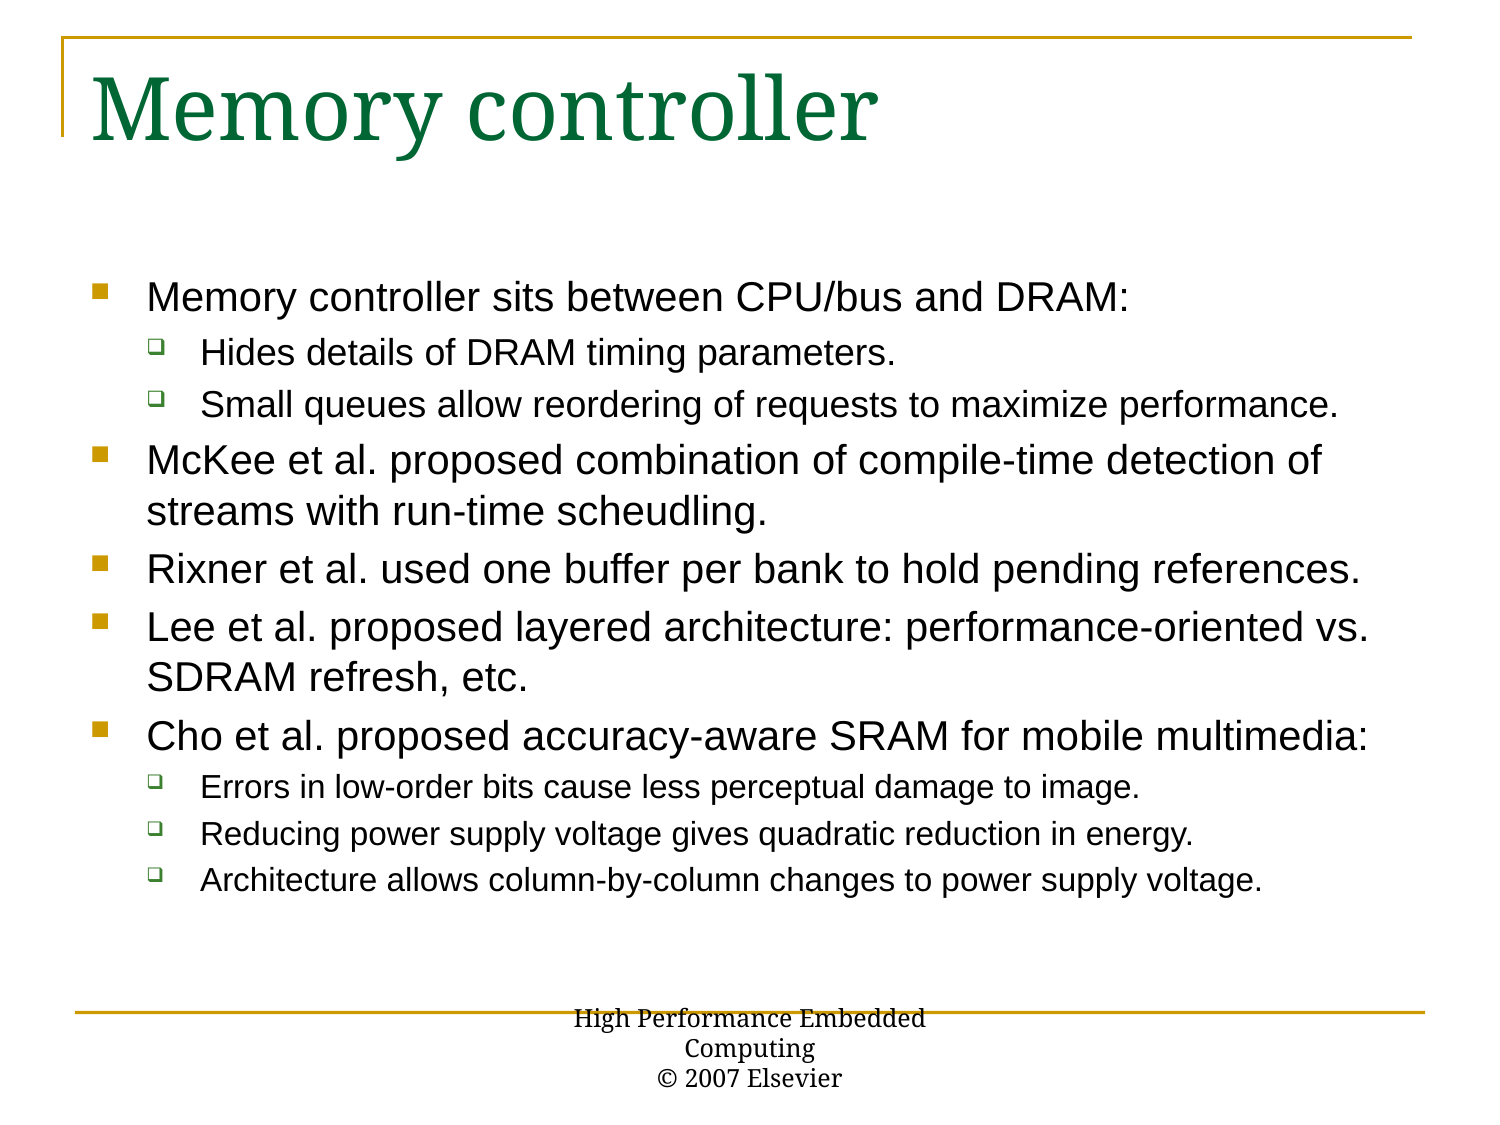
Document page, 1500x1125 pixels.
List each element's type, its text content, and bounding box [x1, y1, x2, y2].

footer High Performance Embedded Computing © 2007 Elsevier [512, 1025, 988, 1100]
list Memory controller sits between CPU/bus and DRAM: Hides details of DRAM timing parameters. Small queues allow reordering of requests to maximize performance. McKee et al. proposed combination of compile-time detection of streams with run-time scheudling. Rixner et al. used one buffer per bank to hold pending references. Lee et al. proposed layered architecture: performance-oriented vs. SDRAM refresh, etc. Cho et al. proposed accuracy-aware SRAM for mobile multimedia: Errors in low-order bits cause less perceptual damage to image. Reducing power supply voltage gives quadratic reduction in energy. Architecture allows column-by-column changes to power supply voltage. [75, 262, 1425, 1006]
title Memory controller [75, 45, 1425, 233]
